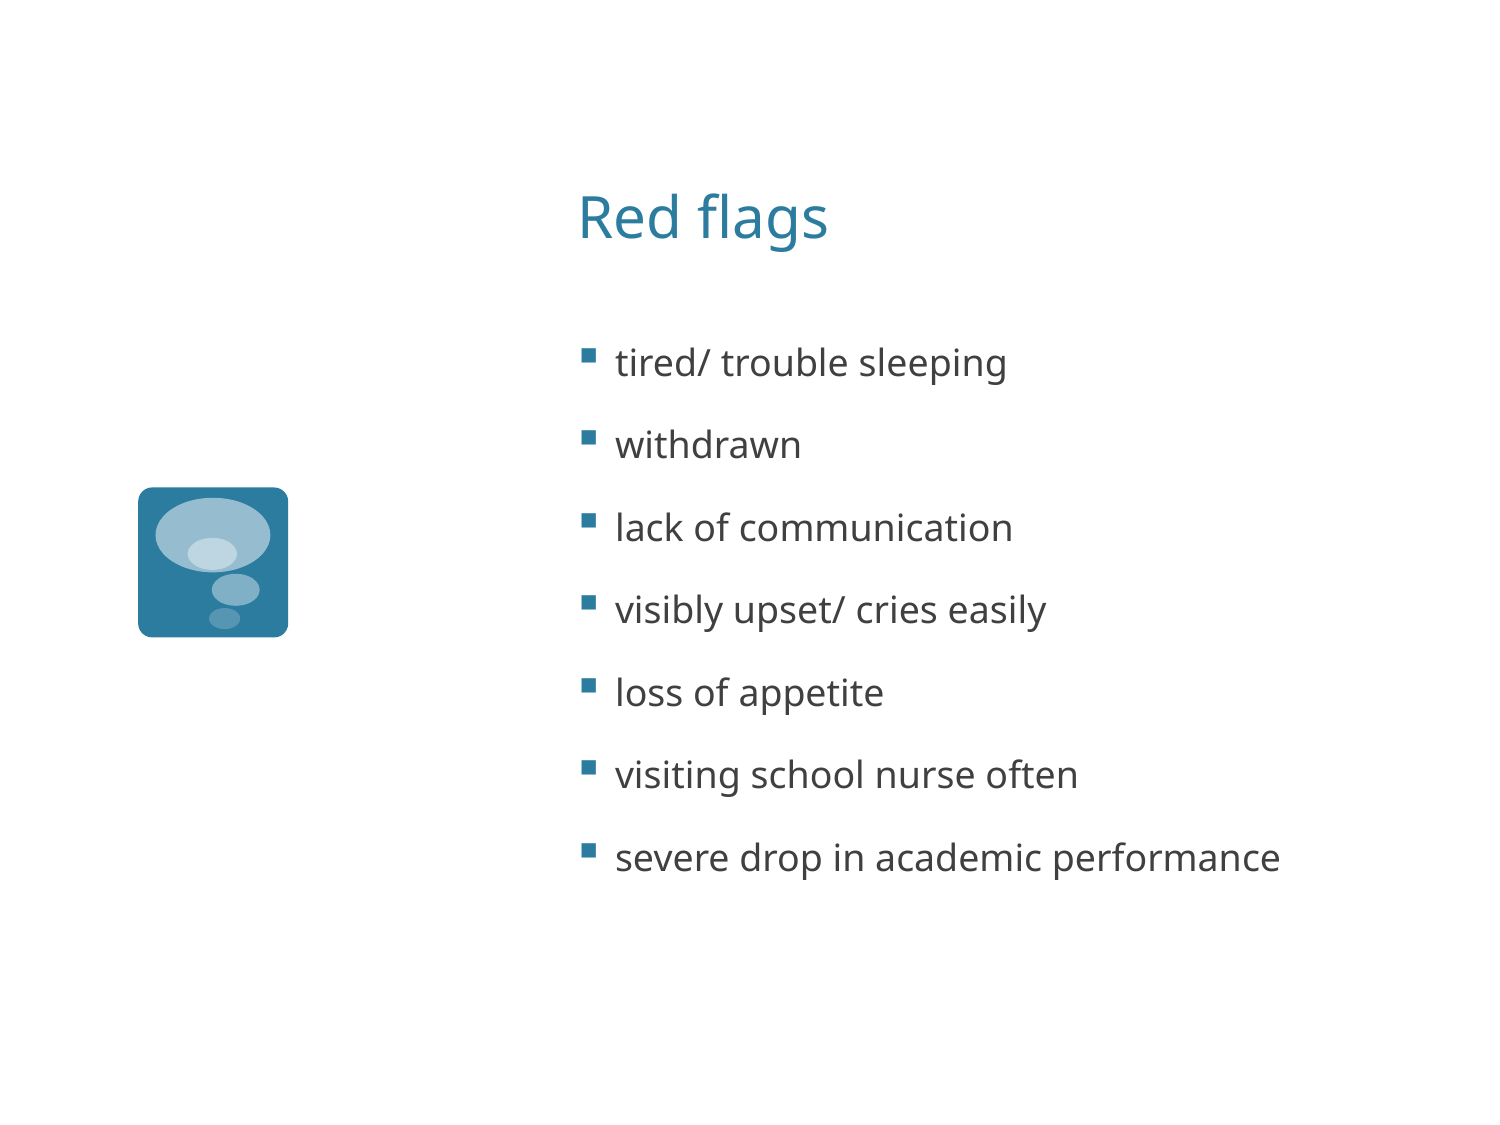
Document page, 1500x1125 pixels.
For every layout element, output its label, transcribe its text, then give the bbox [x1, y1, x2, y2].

list tired/ trouble sleeping withdrawn lack of communication visibly upset/ cries easily loss of appetite visiting school nurse often severe drop in academic performance [562, 331, 1374, 1005]
title Red flags [562, 112, 1375, 258]
